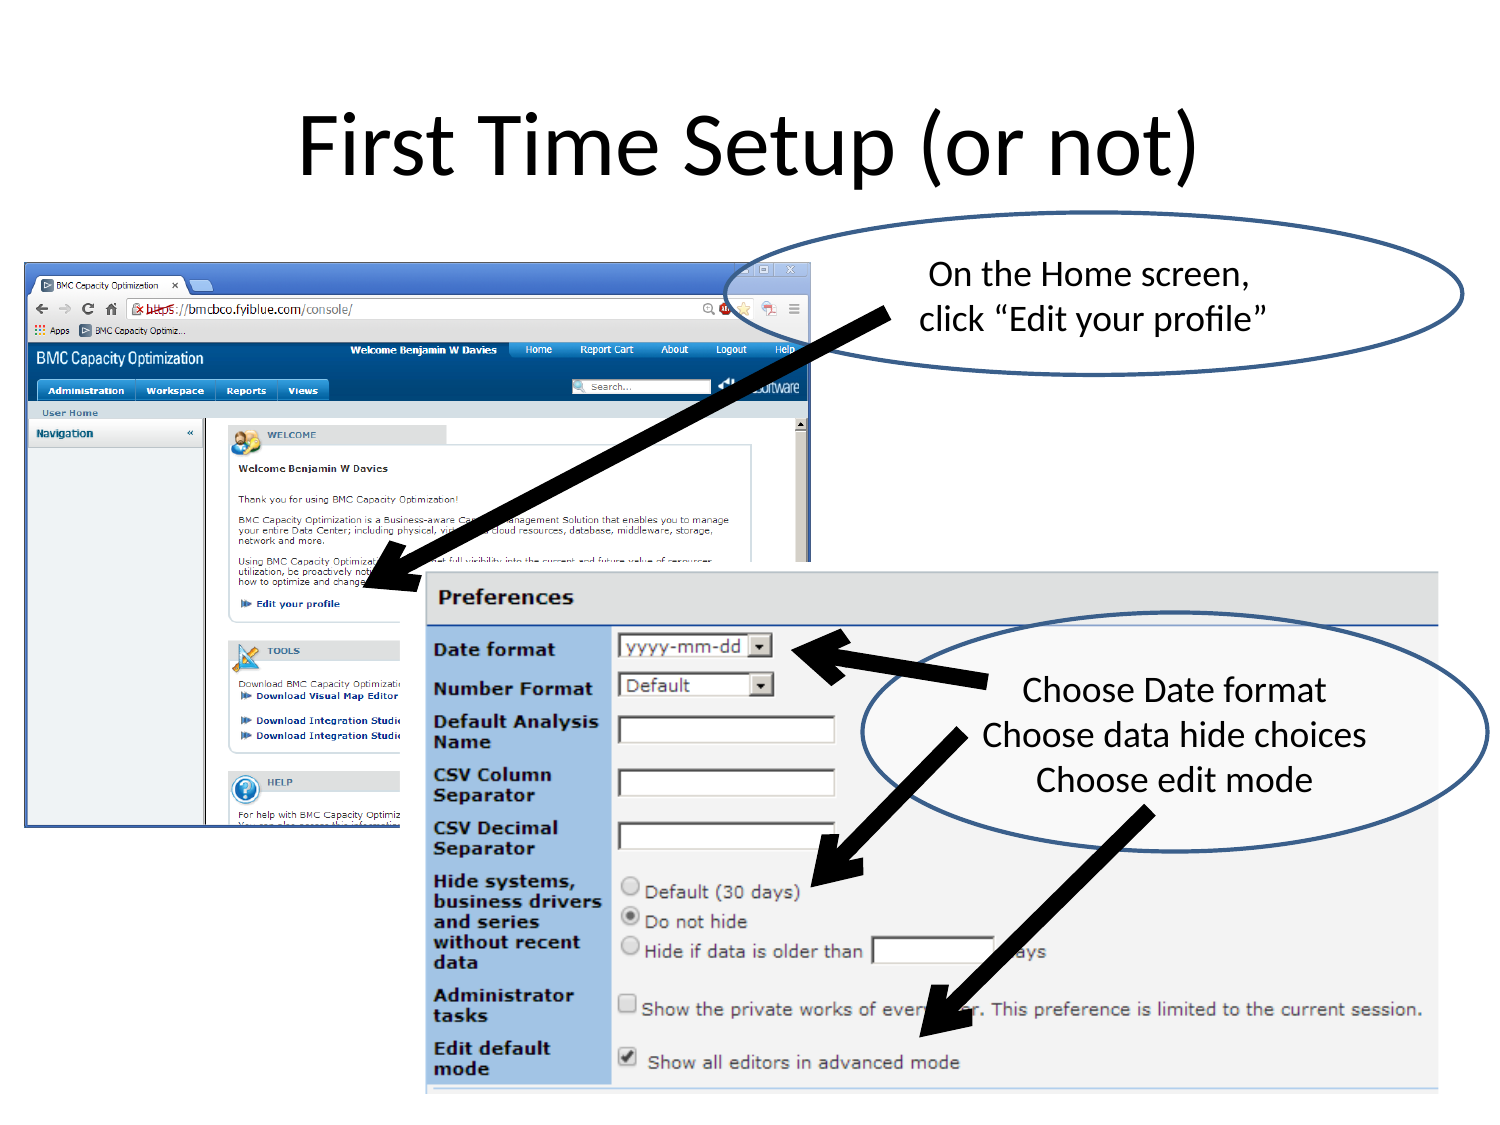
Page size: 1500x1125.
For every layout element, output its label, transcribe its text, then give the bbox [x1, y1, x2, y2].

title First Time Setup (or not) [75, 45, 1425, 233]
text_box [362, 312, 888, 588]
text_box On the Home screen, click “Edit your profile” [753, 210, 1465, 378]
picture [24, 262, 1439, 1094]
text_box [810, 731, 963, 888]
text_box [790, 649, 988, 683]
text_box Choose Date format Choose data hide choices Choose edit mode [1443, 668, 1490, 796]
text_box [918, 809, 1151, 1038]
